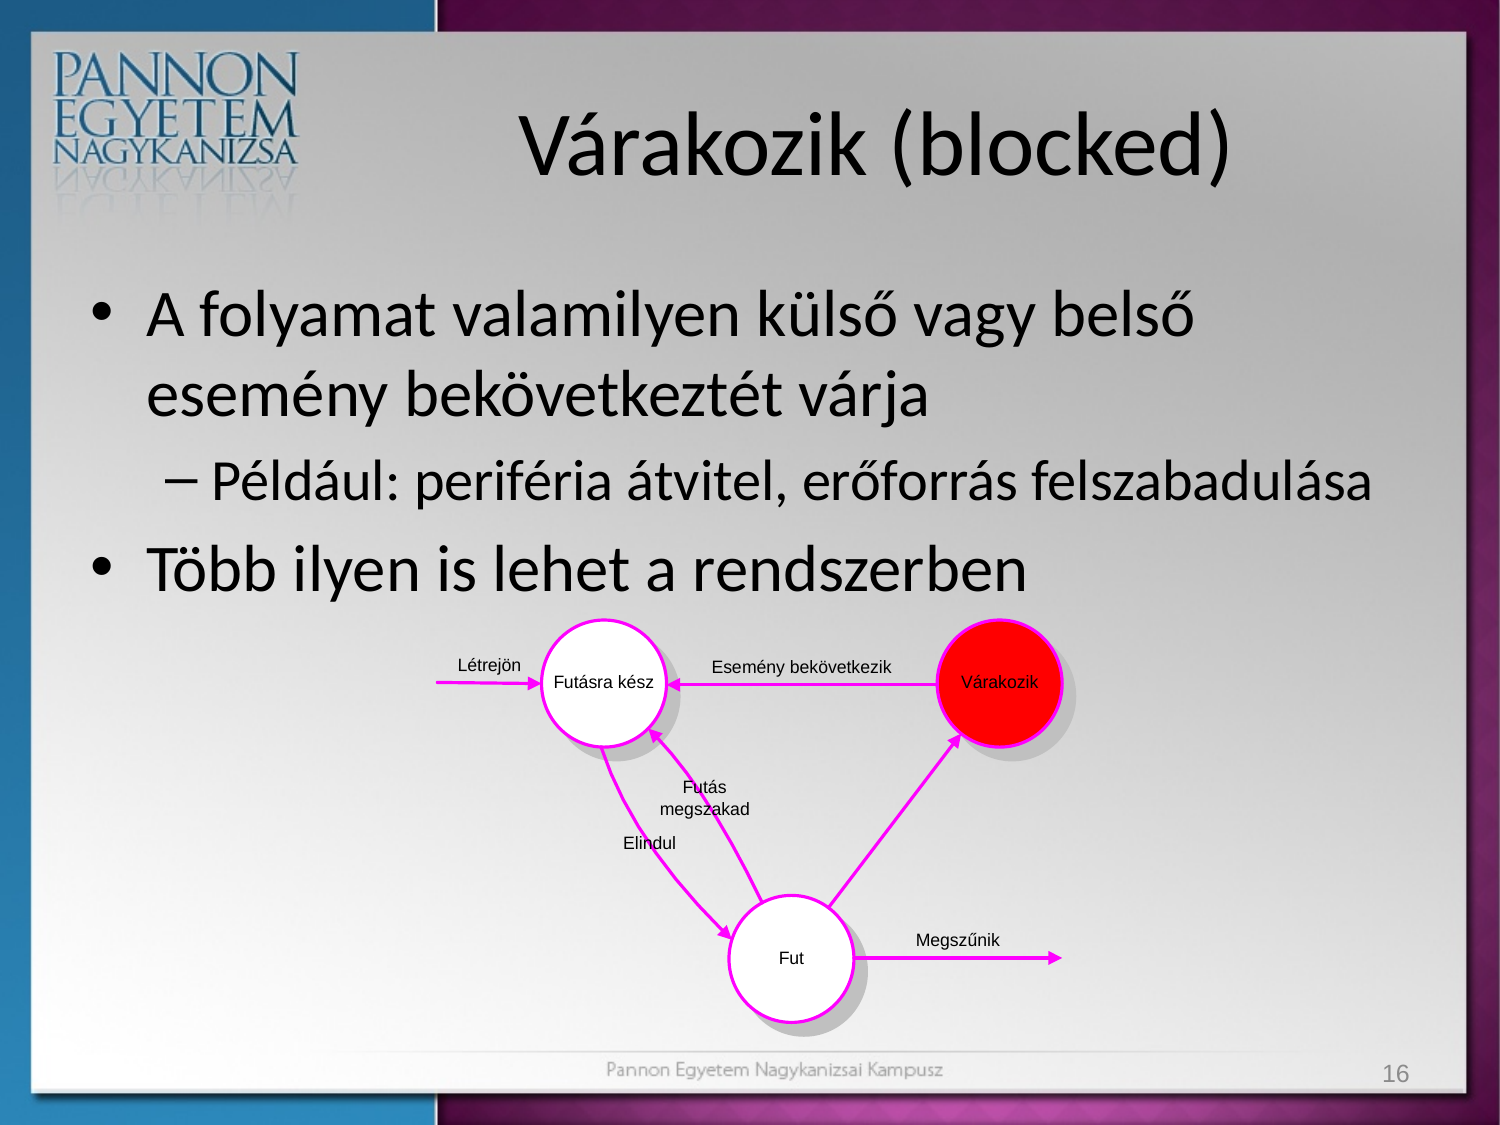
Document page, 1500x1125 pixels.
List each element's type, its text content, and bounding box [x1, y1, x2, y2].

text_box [420, 614, 1080, 1041]
list A folyamat valamilyen külső vagy belső esemény bekövetkeztét várja Például: periféria átvitel, erőforrás felszabadulása Több ilyen is lehet a rendszerben [75, 262, 1425, 1038]
picture [0, 0, 1500, 1125]
slide_number 16 [1074, 1042, 1425, 1103]
title Várakozik (blocked) [328, 45, 1425, 233]
